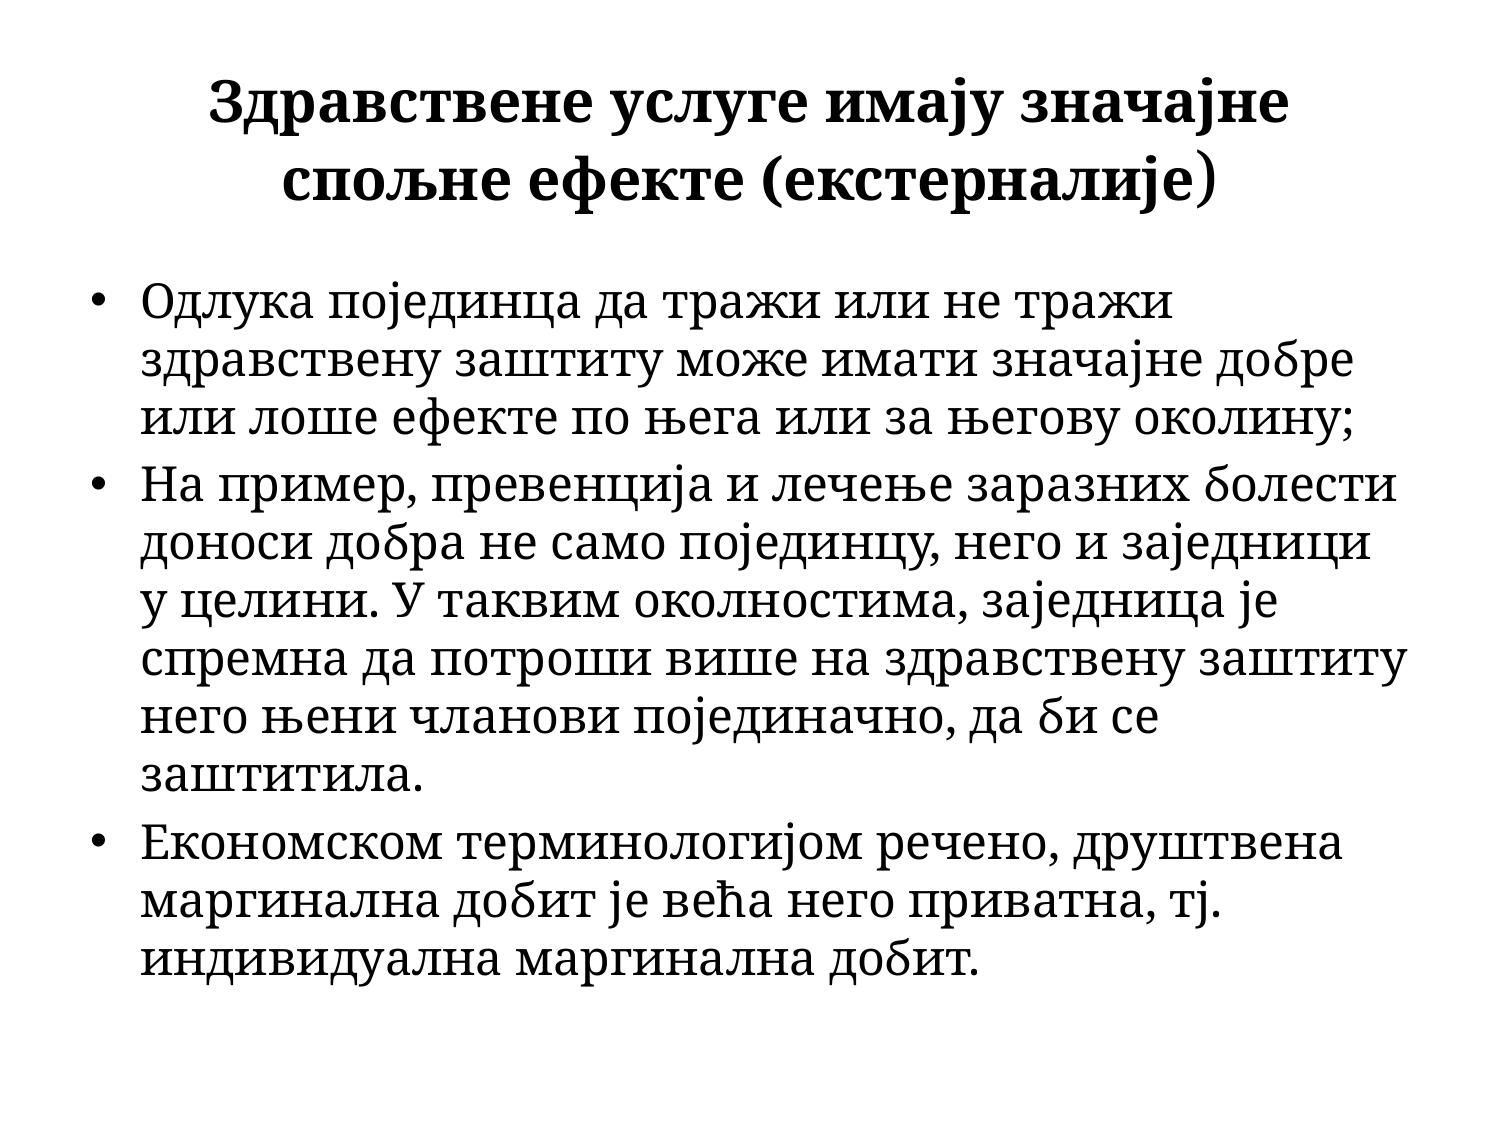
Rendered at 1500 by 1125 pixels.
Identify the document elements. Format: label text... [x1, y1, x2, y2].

title Здравствене услуге имају значајне спољне ефекте (екстерналије) [75, 45, 1425, 233]
list Одлука појединца да тражи или не тражи здравствену заштиту може имати значајне добре или лоше ефекте по њега или за његову околину; На пример, превенција и лечење заразних болести доноси добра не само појединцу, него и заједници у целини. У таквим околностима, заједница је спремна да потроши више на здравствену заштиту него њени чланови појединачно, да би се заштитила. Економском терминологијом речено, друштвена маргинална добит је већа него приватна, тј. индивидуална маргинална добит. [75, 262, 1425, 1005]
